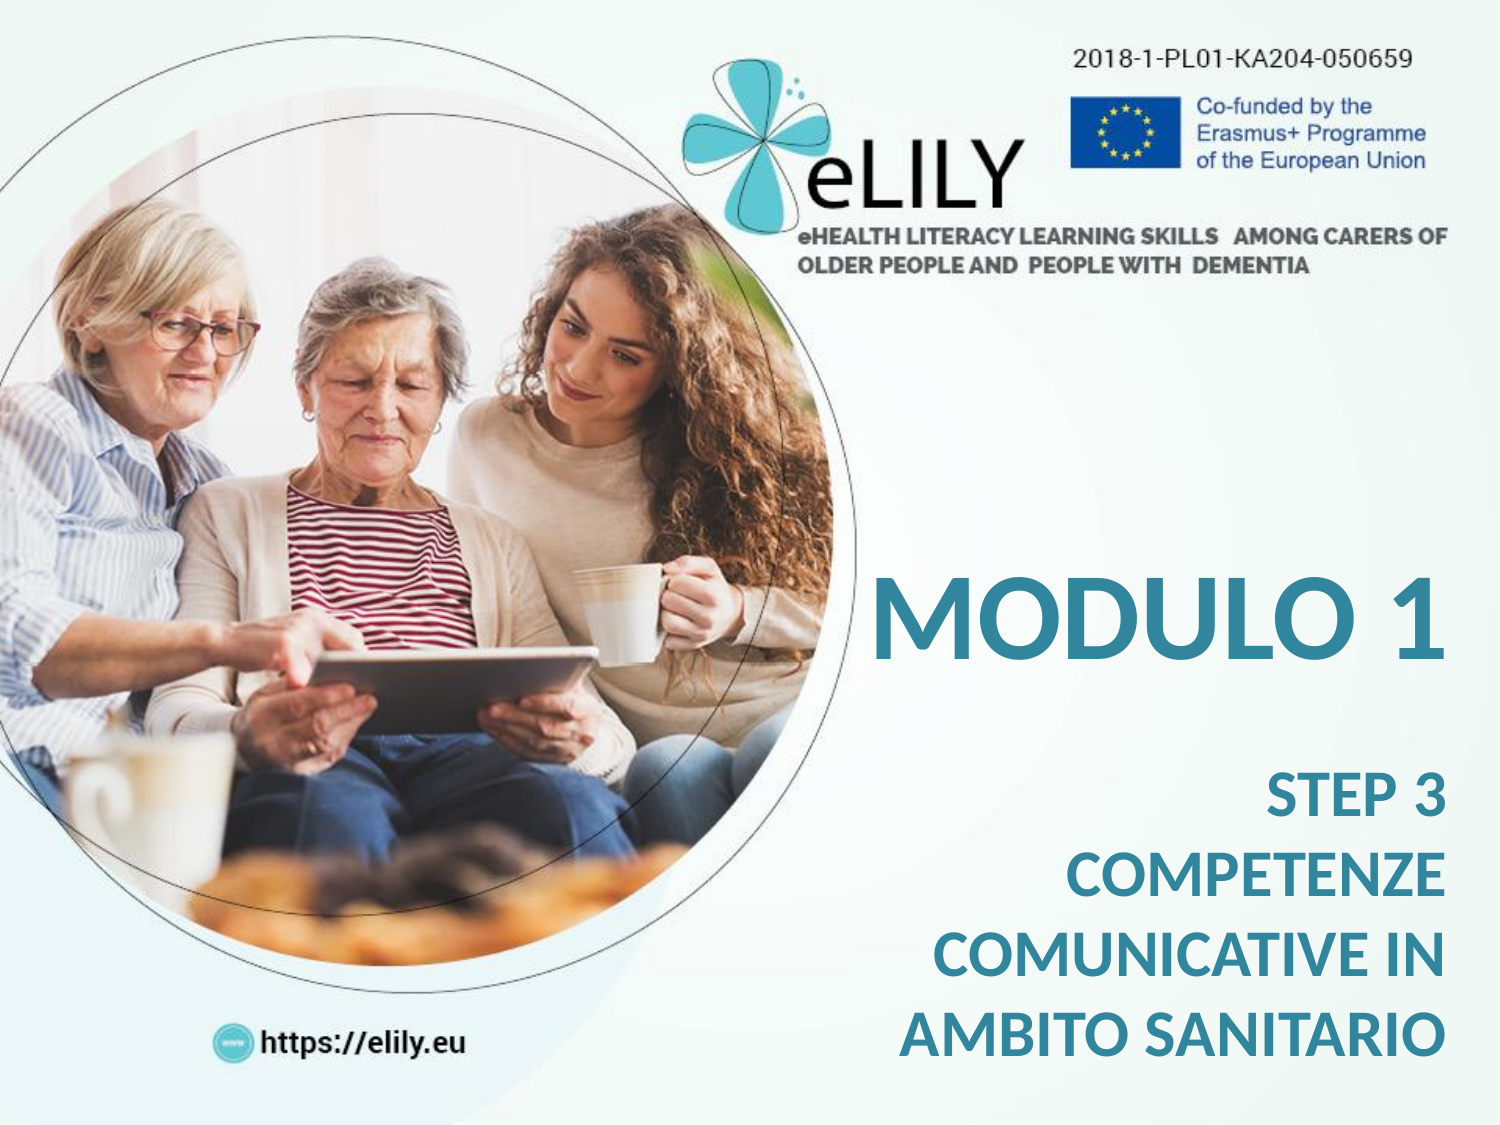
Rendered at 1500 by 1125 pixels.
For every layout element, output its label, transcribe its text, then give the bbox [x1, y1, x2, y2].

text_box MODULO 1 [853, 527, 1464, 693]
picture [0, 0, 1500, 1125]
text_box STEP 3 COMPETENZE COMUNICATIVE IN AMBITO SANITARIO [711, 742, 1462, 1078]
